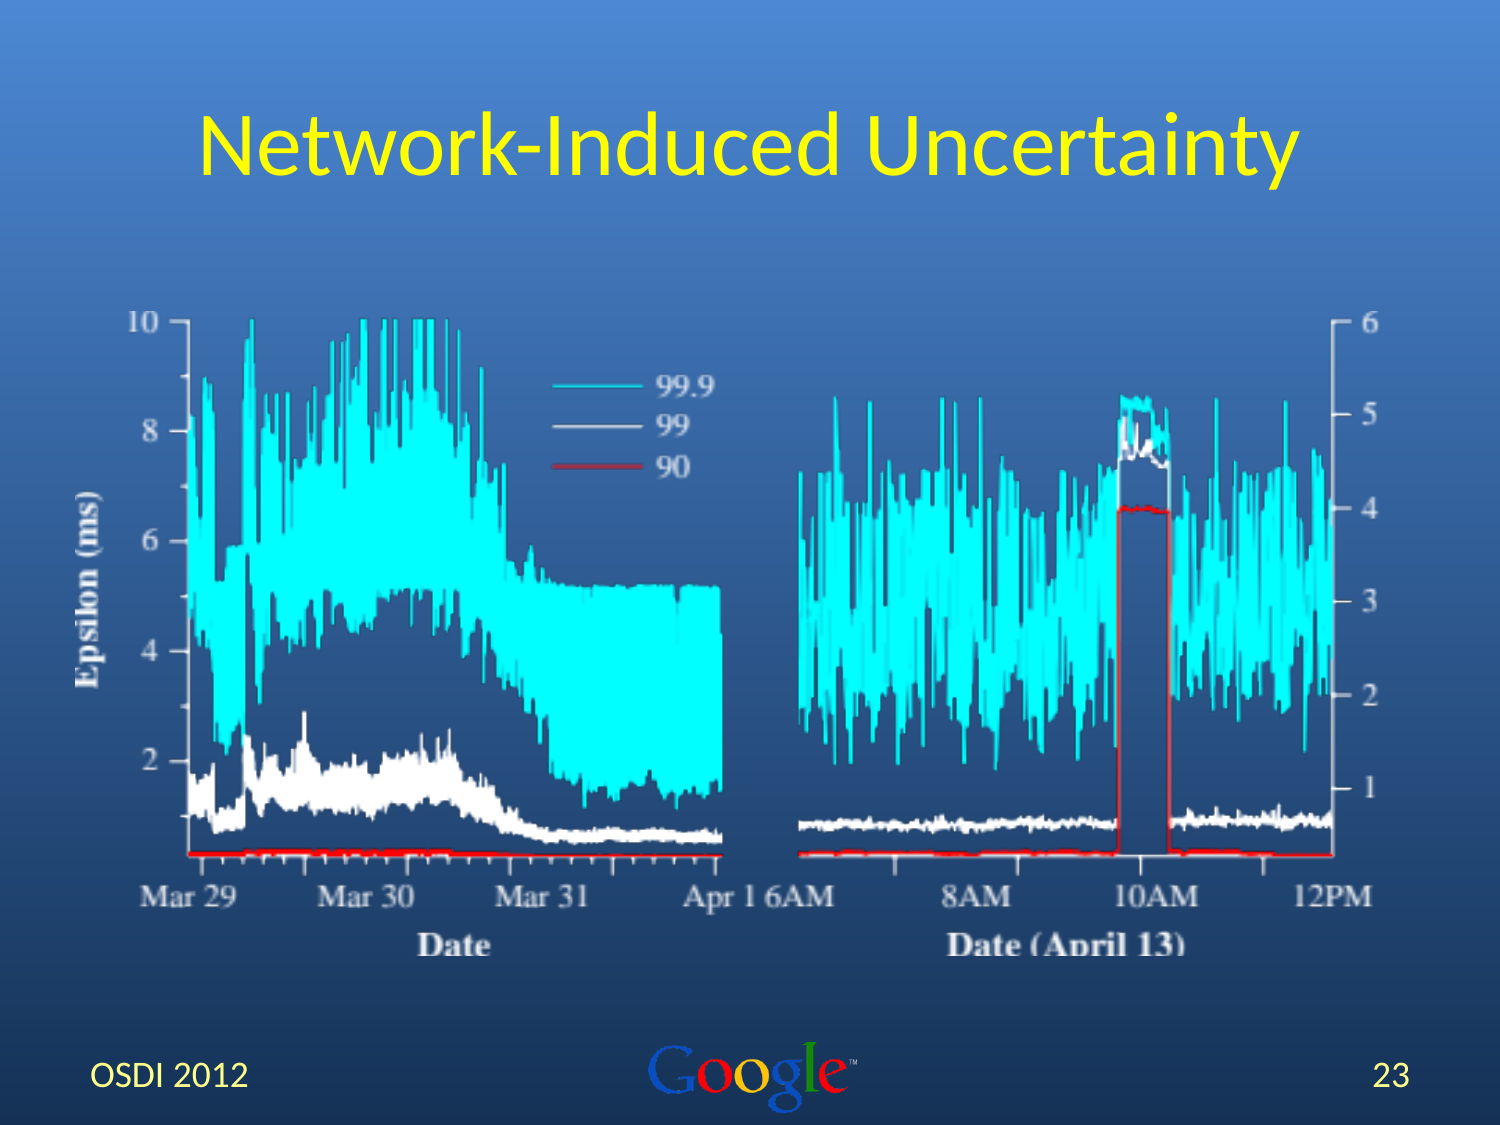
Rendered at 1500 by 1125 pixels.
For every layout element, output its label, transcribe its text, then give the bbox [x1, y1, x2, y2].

slide_number 23 [1074, 1042, 1425, 1103]
slide_number OSDI 2012 [75, 1042, 425, 1103]
picture [648, 1042, 857, 1113]
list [74, 262, 1426, 1006]
title Network-Induced Uncertainty [75, 45, 1425, 233]
